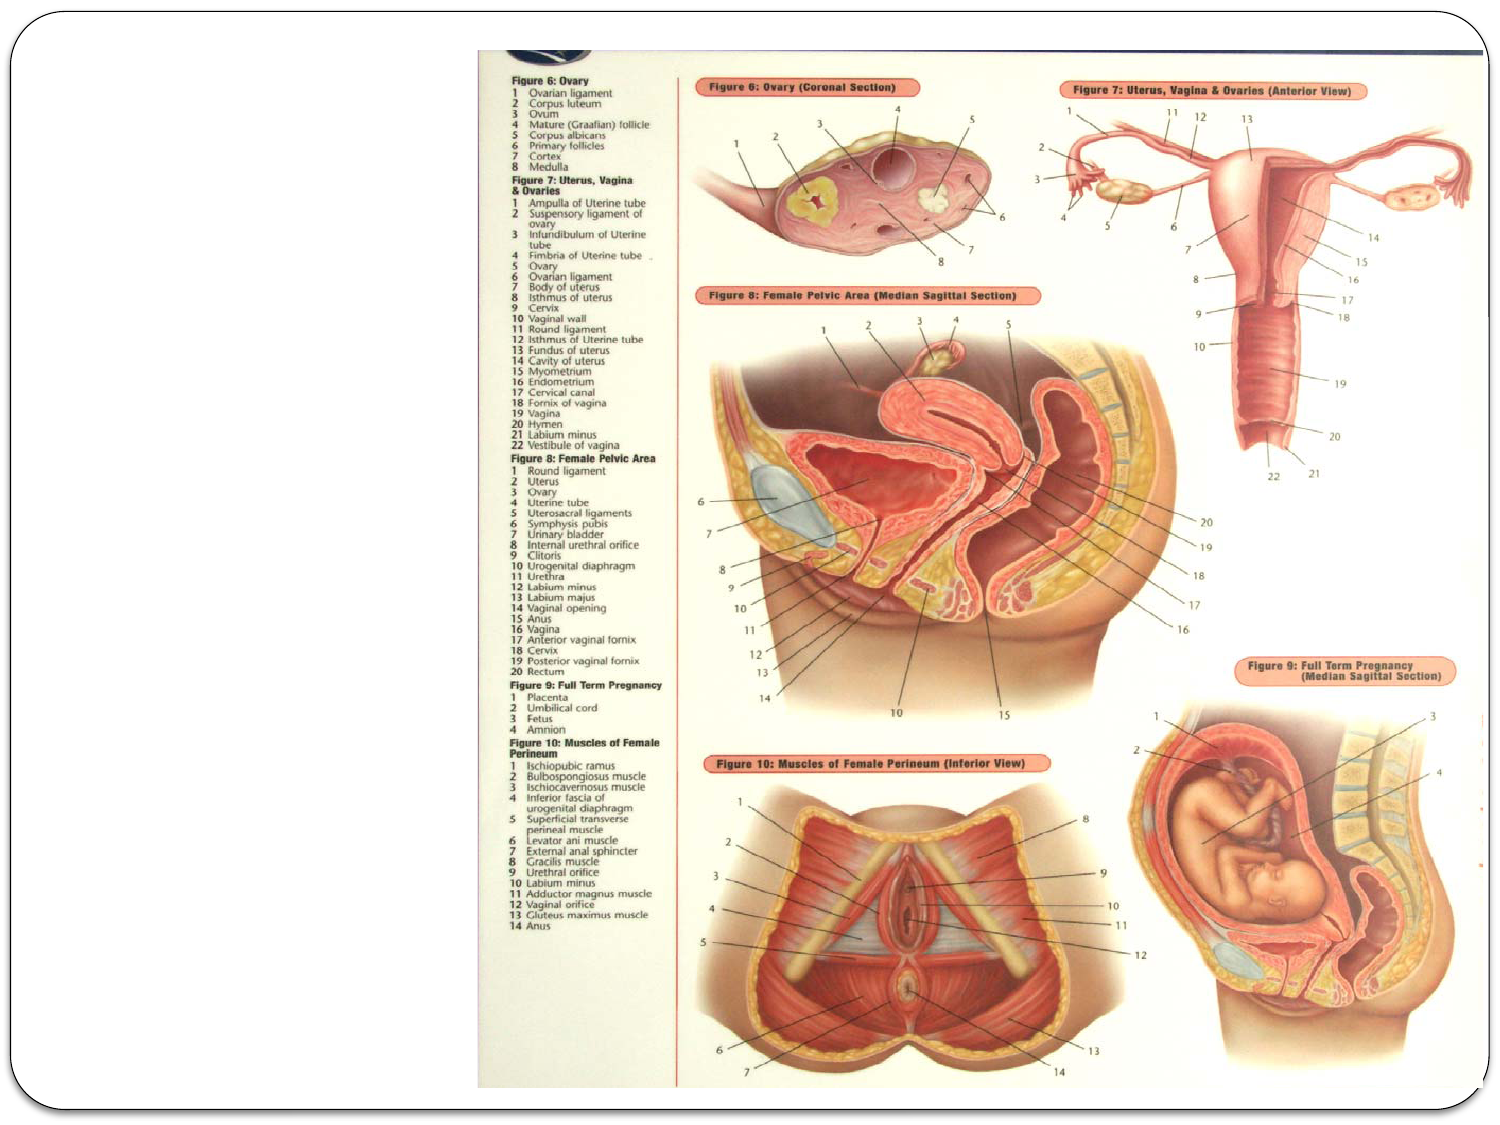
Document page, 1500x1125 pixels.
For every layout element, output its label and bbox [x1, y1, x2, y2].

picture [477, 49, 1484, 1088]
